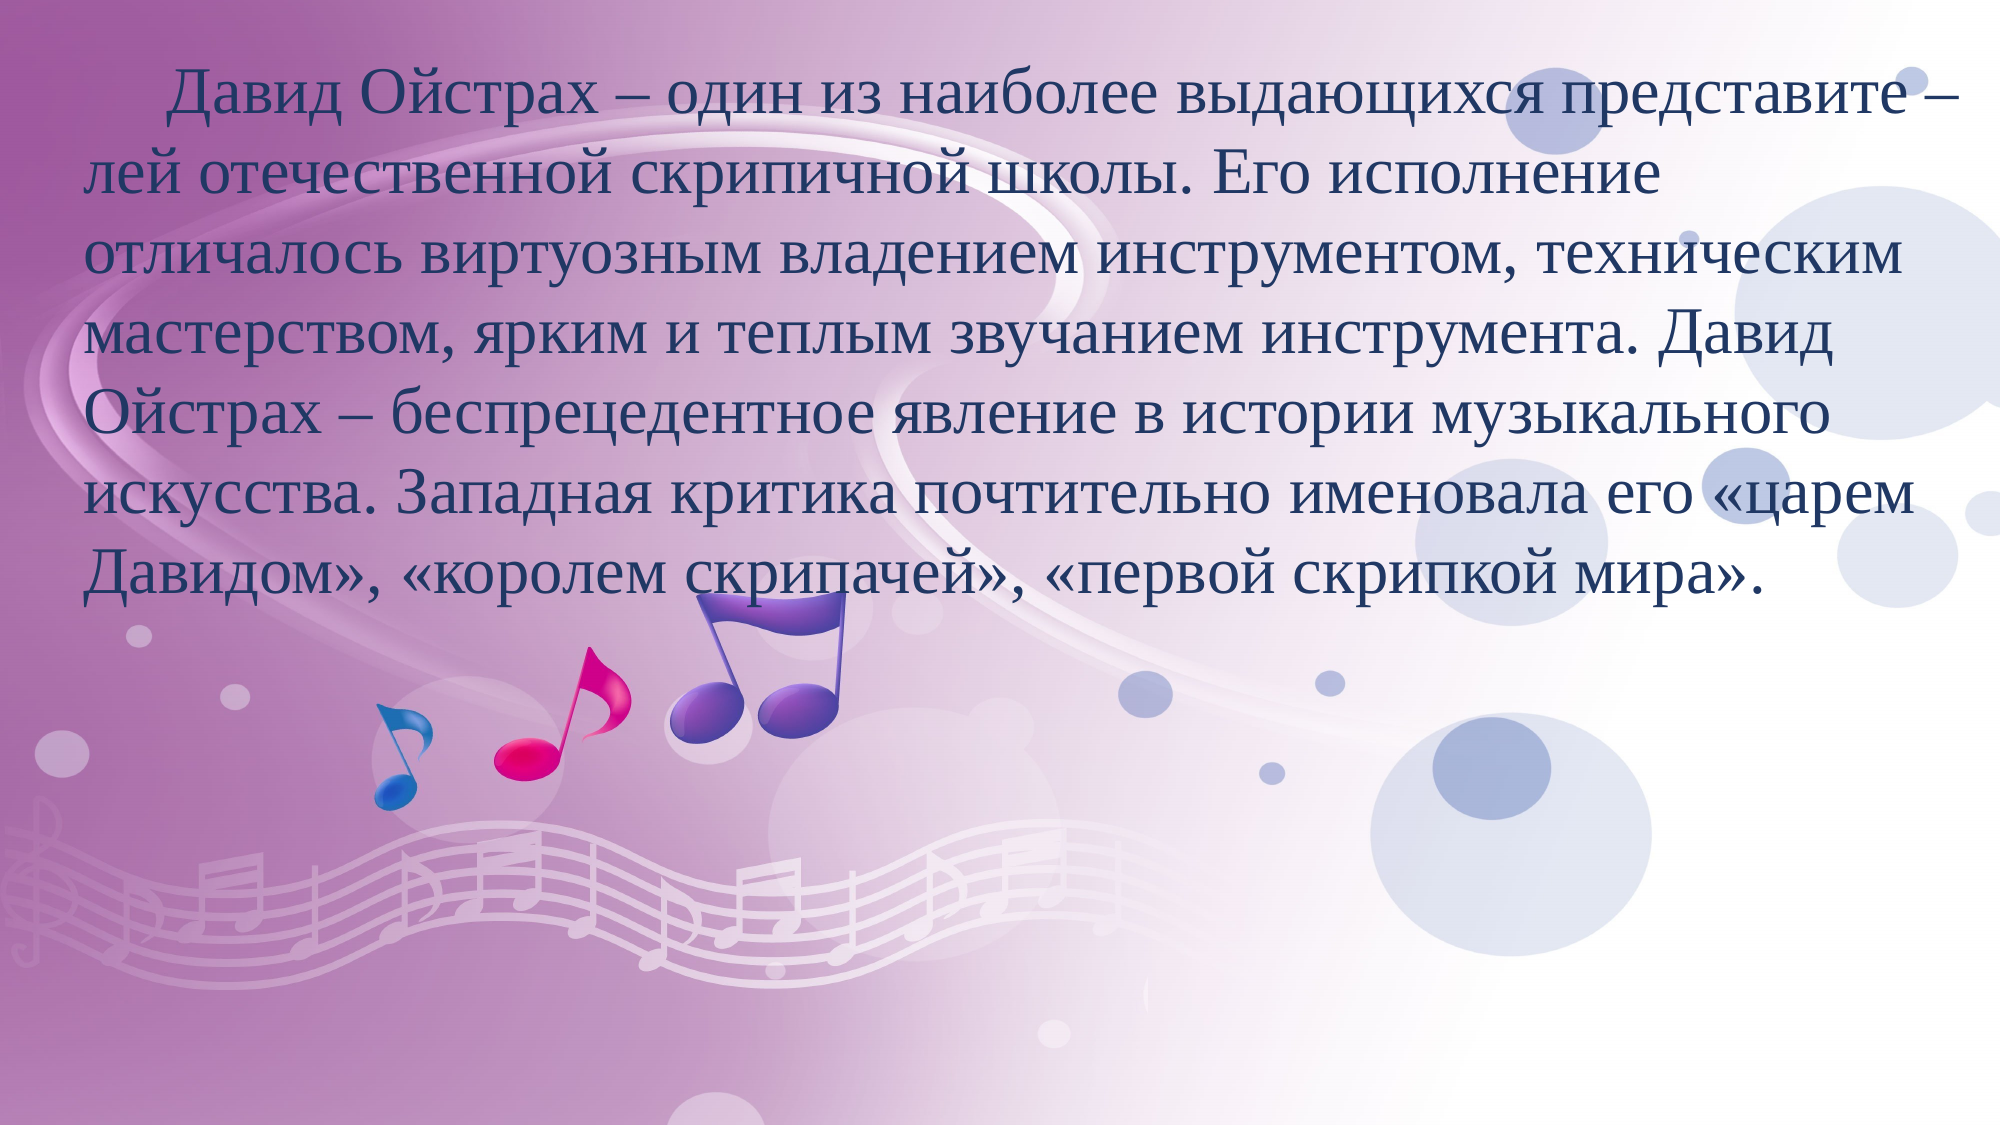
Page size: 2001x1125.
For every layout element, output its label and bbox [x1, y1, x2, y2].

list [0, 0, 2000, 1125]
